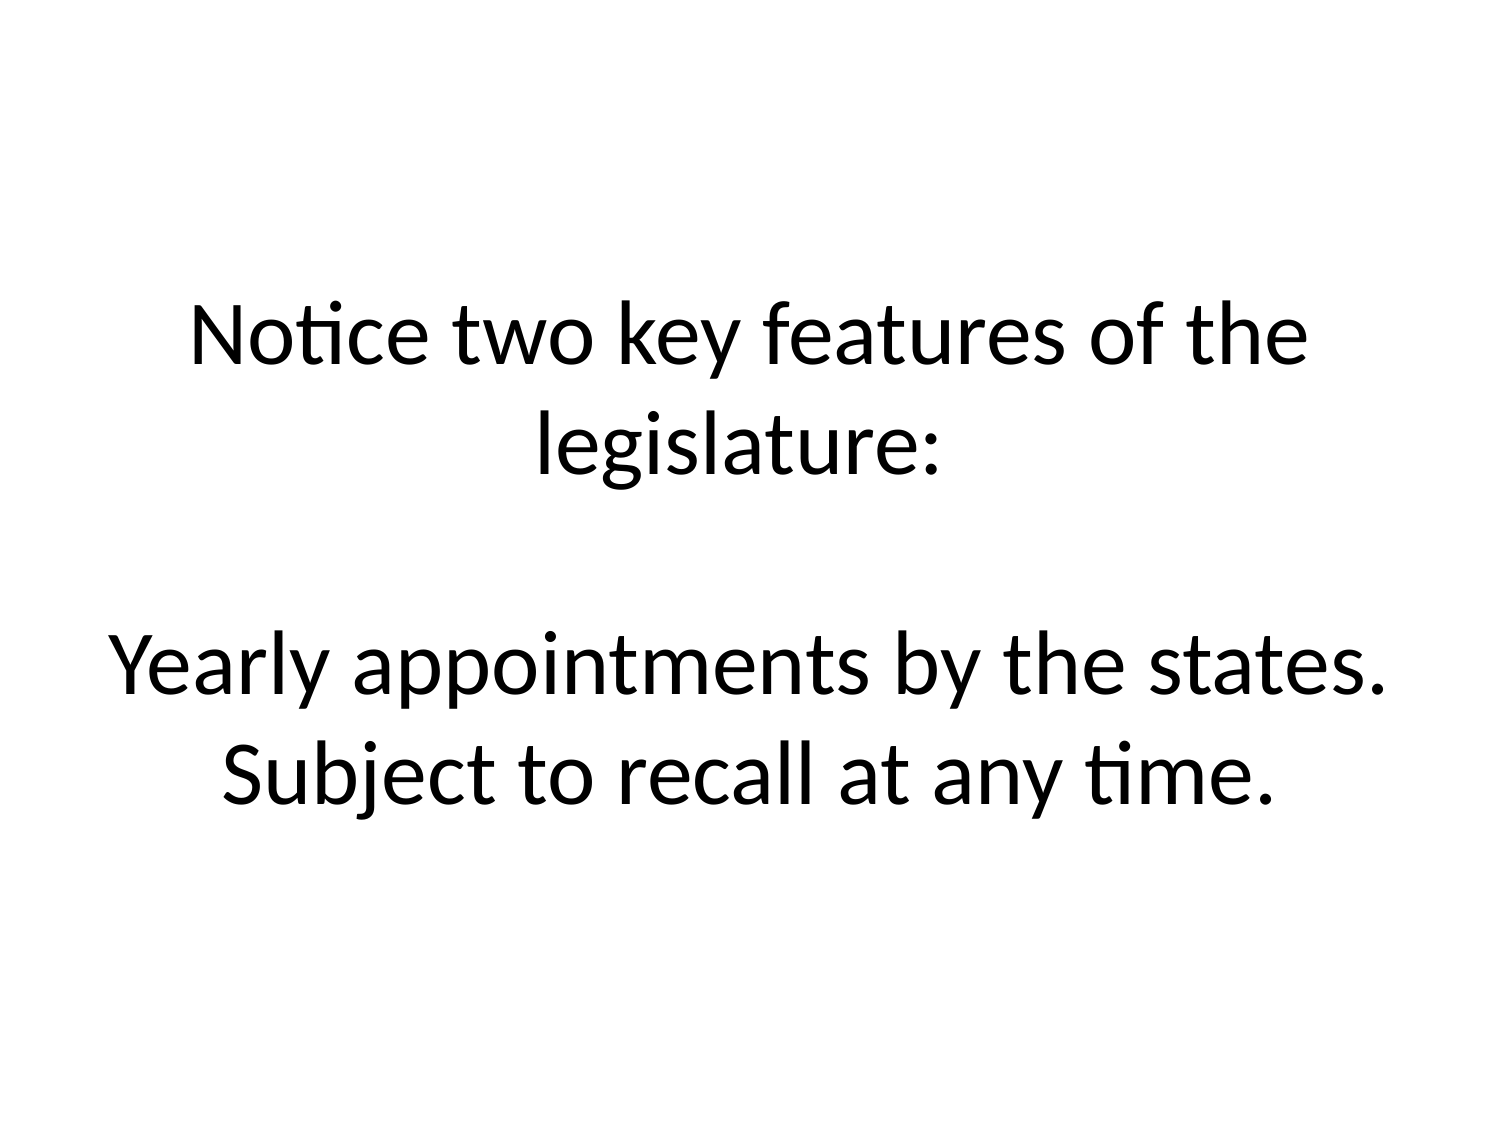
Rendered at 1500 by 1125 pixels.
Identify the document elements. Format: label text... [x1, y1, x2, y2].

title Notice two key features of the legislature: Yearly appointments by the states. Subject to recall at any time. [74, 44, 1426, 1051]
